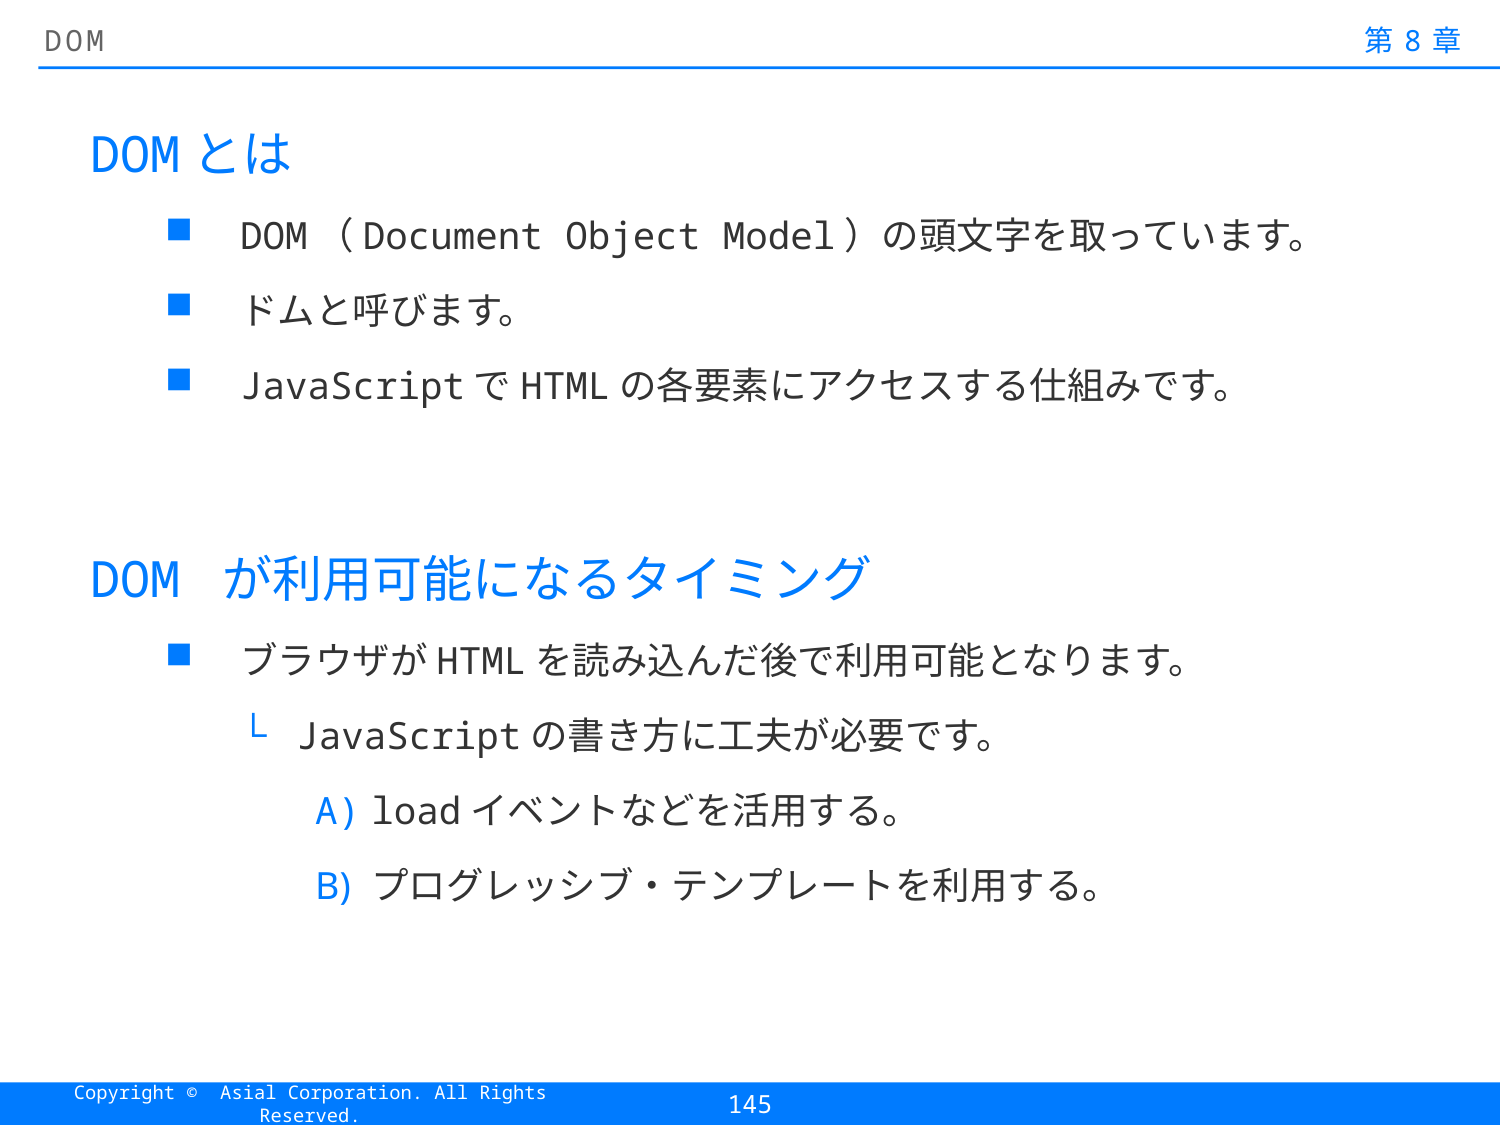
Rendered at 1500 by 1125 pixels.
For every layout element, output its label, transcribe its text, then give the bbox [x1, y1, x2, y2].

slide_number 145 [581, 1075, 919, 1125]
title DOM [29, 7, 702, 72]
list DOMとは DOM（Document Object Model）の頭文字を取っています。 ドムと呼びます。 JavaScriptでHTMLの各要素にアクセスする仕組みです。 DOM が利用可能になるタイミング ブラウザがHTMLを読み込んだ後で利用可能となります。 JavaScriptの書き方に工夫が必要です。 loadイベントなどを活用する。 プログレッシブ・テンプレートを利用する。 [75, 84, 1425, 988]
list 第8章 [702, 7, 1477, 72]
